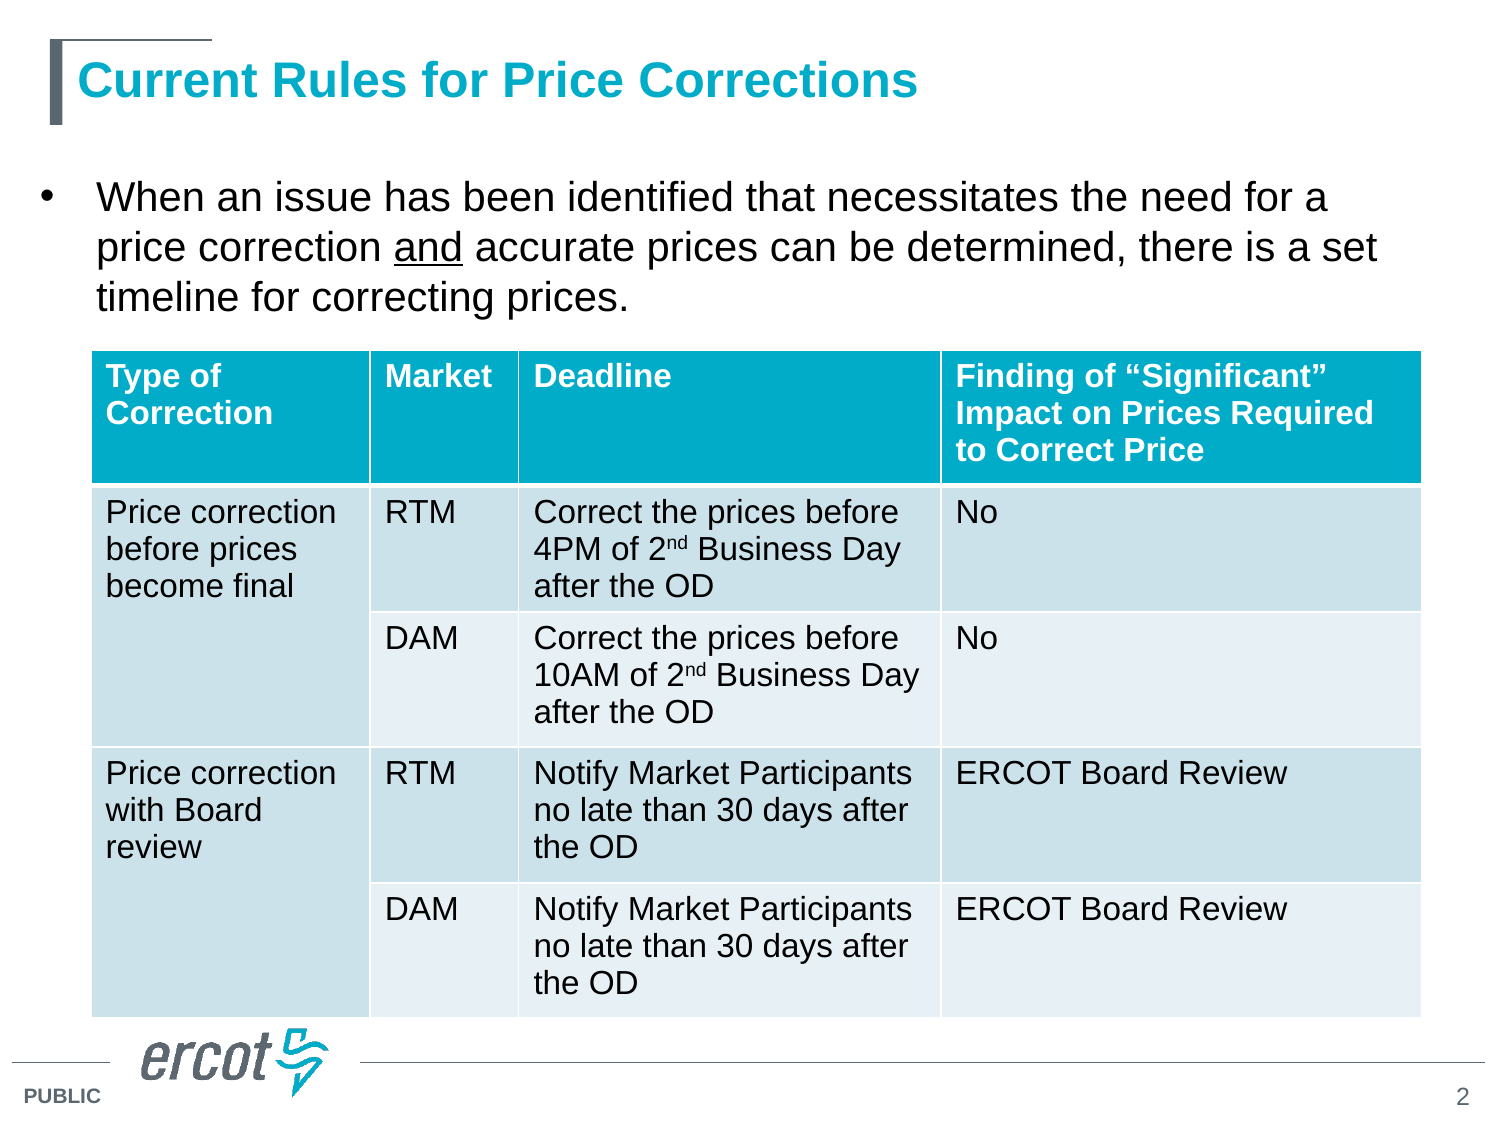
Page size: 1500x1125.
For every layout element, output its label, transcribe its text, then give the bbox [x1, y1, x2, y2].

table_header Type of Correction [92, 363, 369, 483]
table_cell Notify Market Participants no late than 30 days after the OD [519, 884, 940, 1017]
table_cell DAM [371, 884, 518, 1017]
table_cell Correct the prices before 10AM of 2nd Business Day after the OD [519, 613, 940, 746]
table_cell RTM [371, 488, 518, 611]
table_cell ERCOT Board Review [942, 884, 1421, 1017]
picture [137, 1024, 332, 1100]
table_cell ERCOT Board Review [942, 748, 1421, 882]
table_header Deadline [519, 363, 940, 483]
table_header Finding of “Significant” Impact on Prices Required to Correct Price [942, 363, 1421, 483]
table_cell No [942, 488, 1421, 611]
title Current Rules for Price Corrections [62, 39, 1450, 228]
table_cell Correct the prices before 4PM of 2nd Business Day after the OD [519, 488, 940, 611]
text_box When an issue has been identified that necessitates the need for a price correction and accurate prices can be determined, there is a set timeline for correcting prices. [24, 162, 1425, 363]
table_cell Price correction with Board review [92, 748, 369, 1017]
table_cell RTM [371, 748, 518, 882]
table_header Market [371, 363, 518, 483]
table_cell DAM [371, 613, 518, 746]
table_cell Price correction before prices become final [92, 488, 369, 746]
table_cell Notify Market Participants no late than 30 days after the OD [519, 748, 940, 882]
table_cell No [942, 613, 1421, 746]
